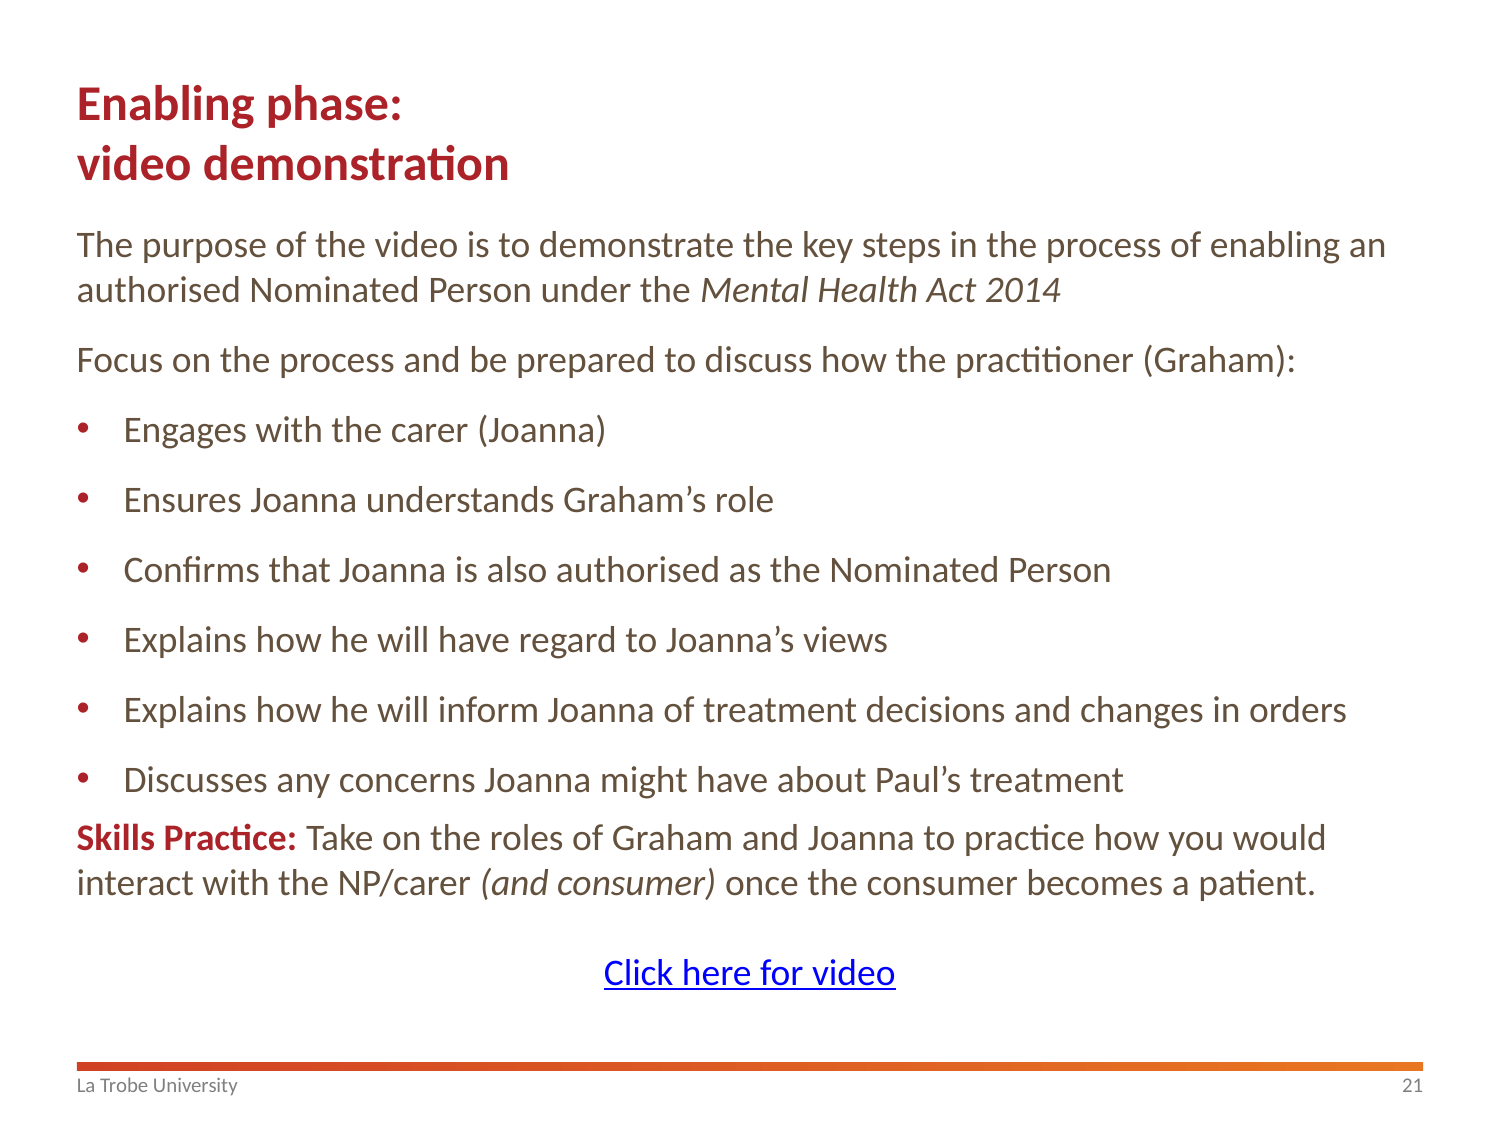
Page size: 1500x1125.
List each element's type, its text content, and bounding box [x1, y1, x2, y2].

title Enabling phase: video demonstration [76, 70, 1424, 209]
list The purpose of the video is to demonstrate the key steps in the process of enabling an authorised Nominated Person under the Mental Health Act 2014 Focus on the process and be prepared to discuss how the practitioner (Graham): Engages with the carer (Joanna) Ensures Joanna understands Graham’s role Confirms that Joanna is also authorised as the Nominated Person Explains how he will have regard to Joanna’s views Explains how he will inform Joanna of treatment decisions and changes in orders Discusses any concerns Joanna might have about Paul’s treatment Skills Practice: Take on the roles of Graham and Joanna to practice how you would interact with the NP/carer (and consumer) once the consumer becomes a patient. Click here for video [76, 219, 1424, 1012]
